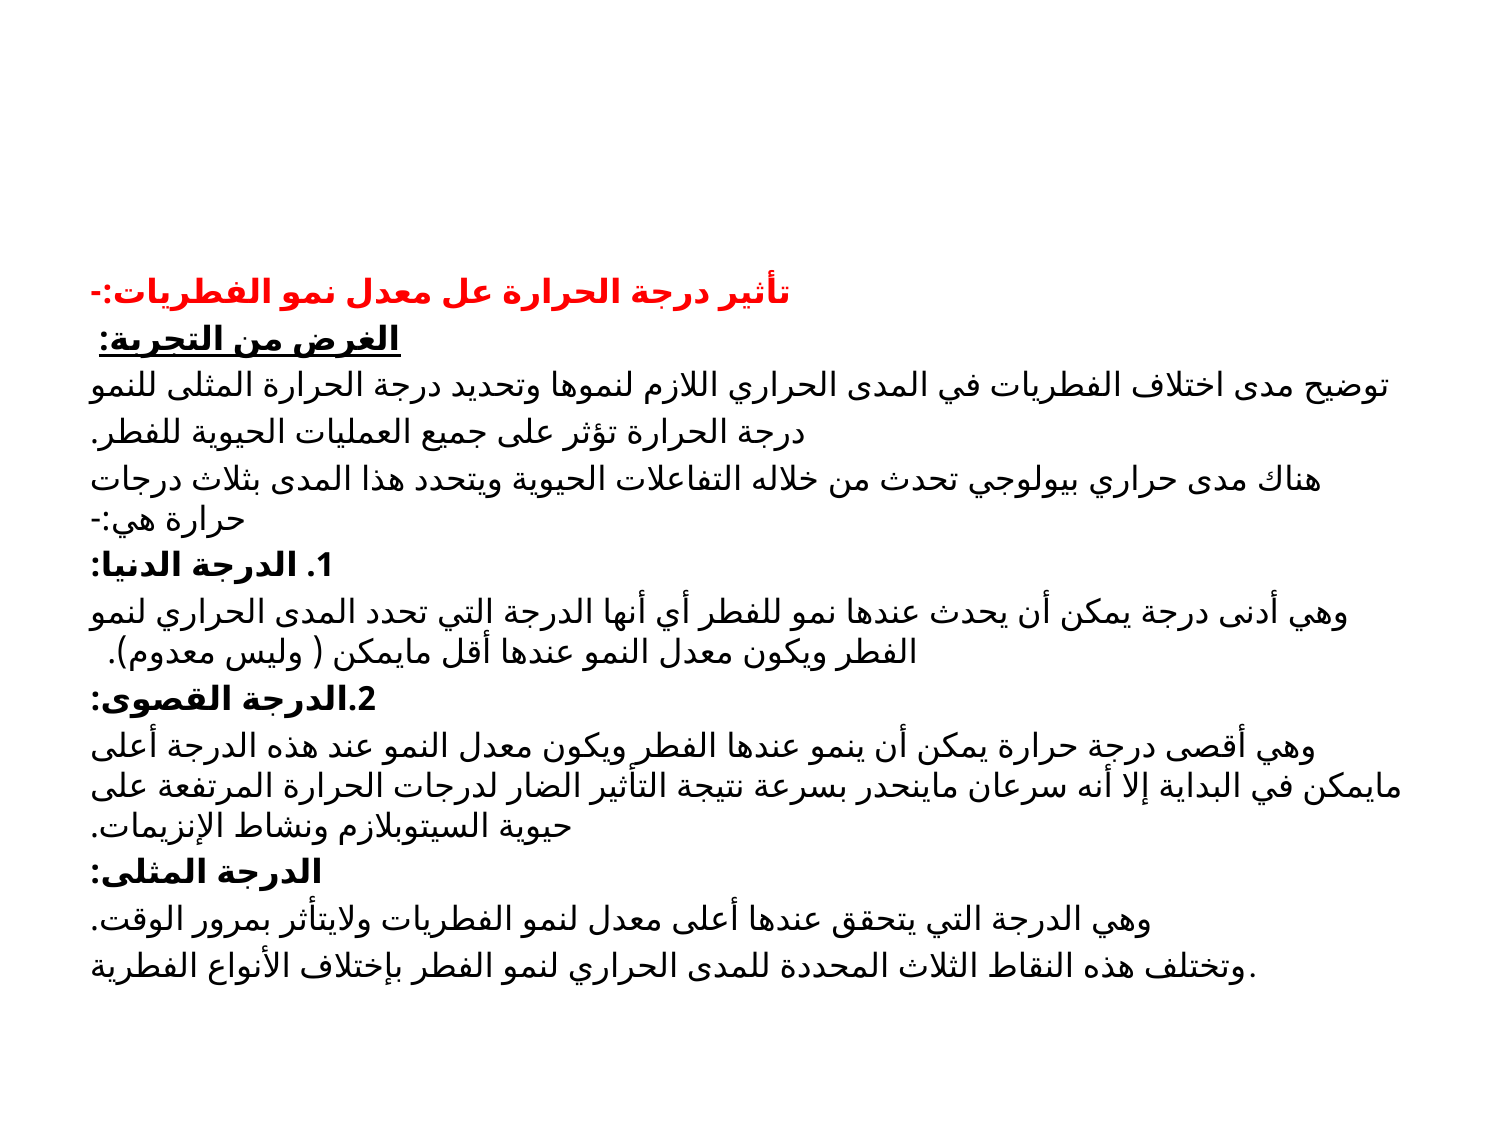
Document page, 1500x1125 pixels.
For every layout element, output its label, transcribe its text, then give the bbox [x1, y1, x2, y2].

list تأثير درجة الحرارة عل معدل نمو الفطريات:- الغرض من التجربة: توضيح مدى اختلاف الفطريات في المدى الحراري اللازم لنموها وتحديد درجة الحرارة المثلى للنمو درجة الحرارة تؤثر على جميع العمليات الحيوية للفطر. هناك مدى حراري بيولوجي تحدث من خلاله التفاعلات الحيوية ويتحدد هذا المدى بثلاث درجات حرارة هي:- 1. الدرجة الدنيا: وهي أدنى درجة يمكن أن يحدث عندها نمو للفطر أي أنها الدرجة التي تحدد المدى الحراري لنمو الفطر ويكون معدل النمو عندها أقل مايمكن ( وليس معدوم). 2.الدرجة القصوى: وهي أقصى درجة حرارة يمكن أن ينمو عندها الفطر ويكون معدل النمو عند هذه الدرجة أعلى مايمكن في البداية إلا أنه سرعان ماينحدر بسرعة نتيجة التأثير الضار لدرجات الحرارة المرتفعة على حيوية السيتوبلازم ونشاط الإنزيمات. الدرجة المثلى: وهي الدرجة التي يتحقق عندها أعلى معدل لنمو الفطريات ولايتأثر بمرور الوقت. وتختلف هذه النقاط الثلاث المحددة للمدى الحراري لنمو الفطر بإختلاف الأنواع الفطرية. [75, 262, 1425, 1005]
